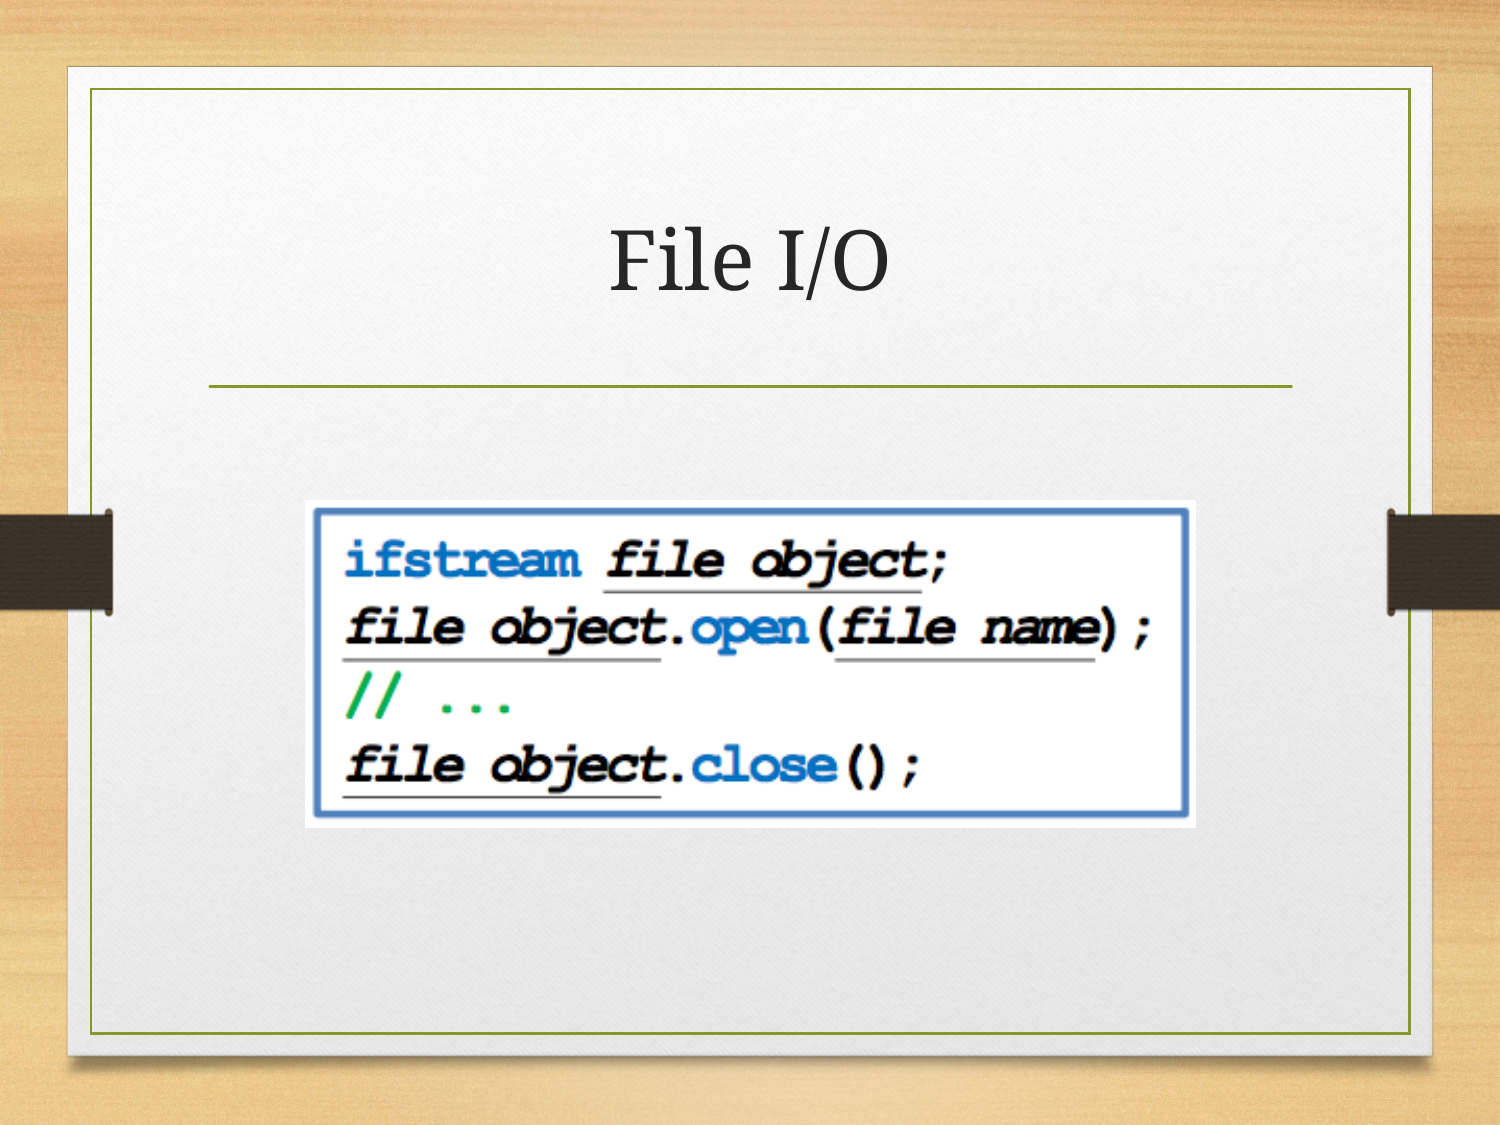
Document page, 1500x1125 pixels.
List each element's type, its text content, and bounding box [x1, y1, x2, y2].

title File I/O [193, 150, 1309, 365]
picture [0, 0, 1500, 1125]
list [305, 500, 1196, 829]
